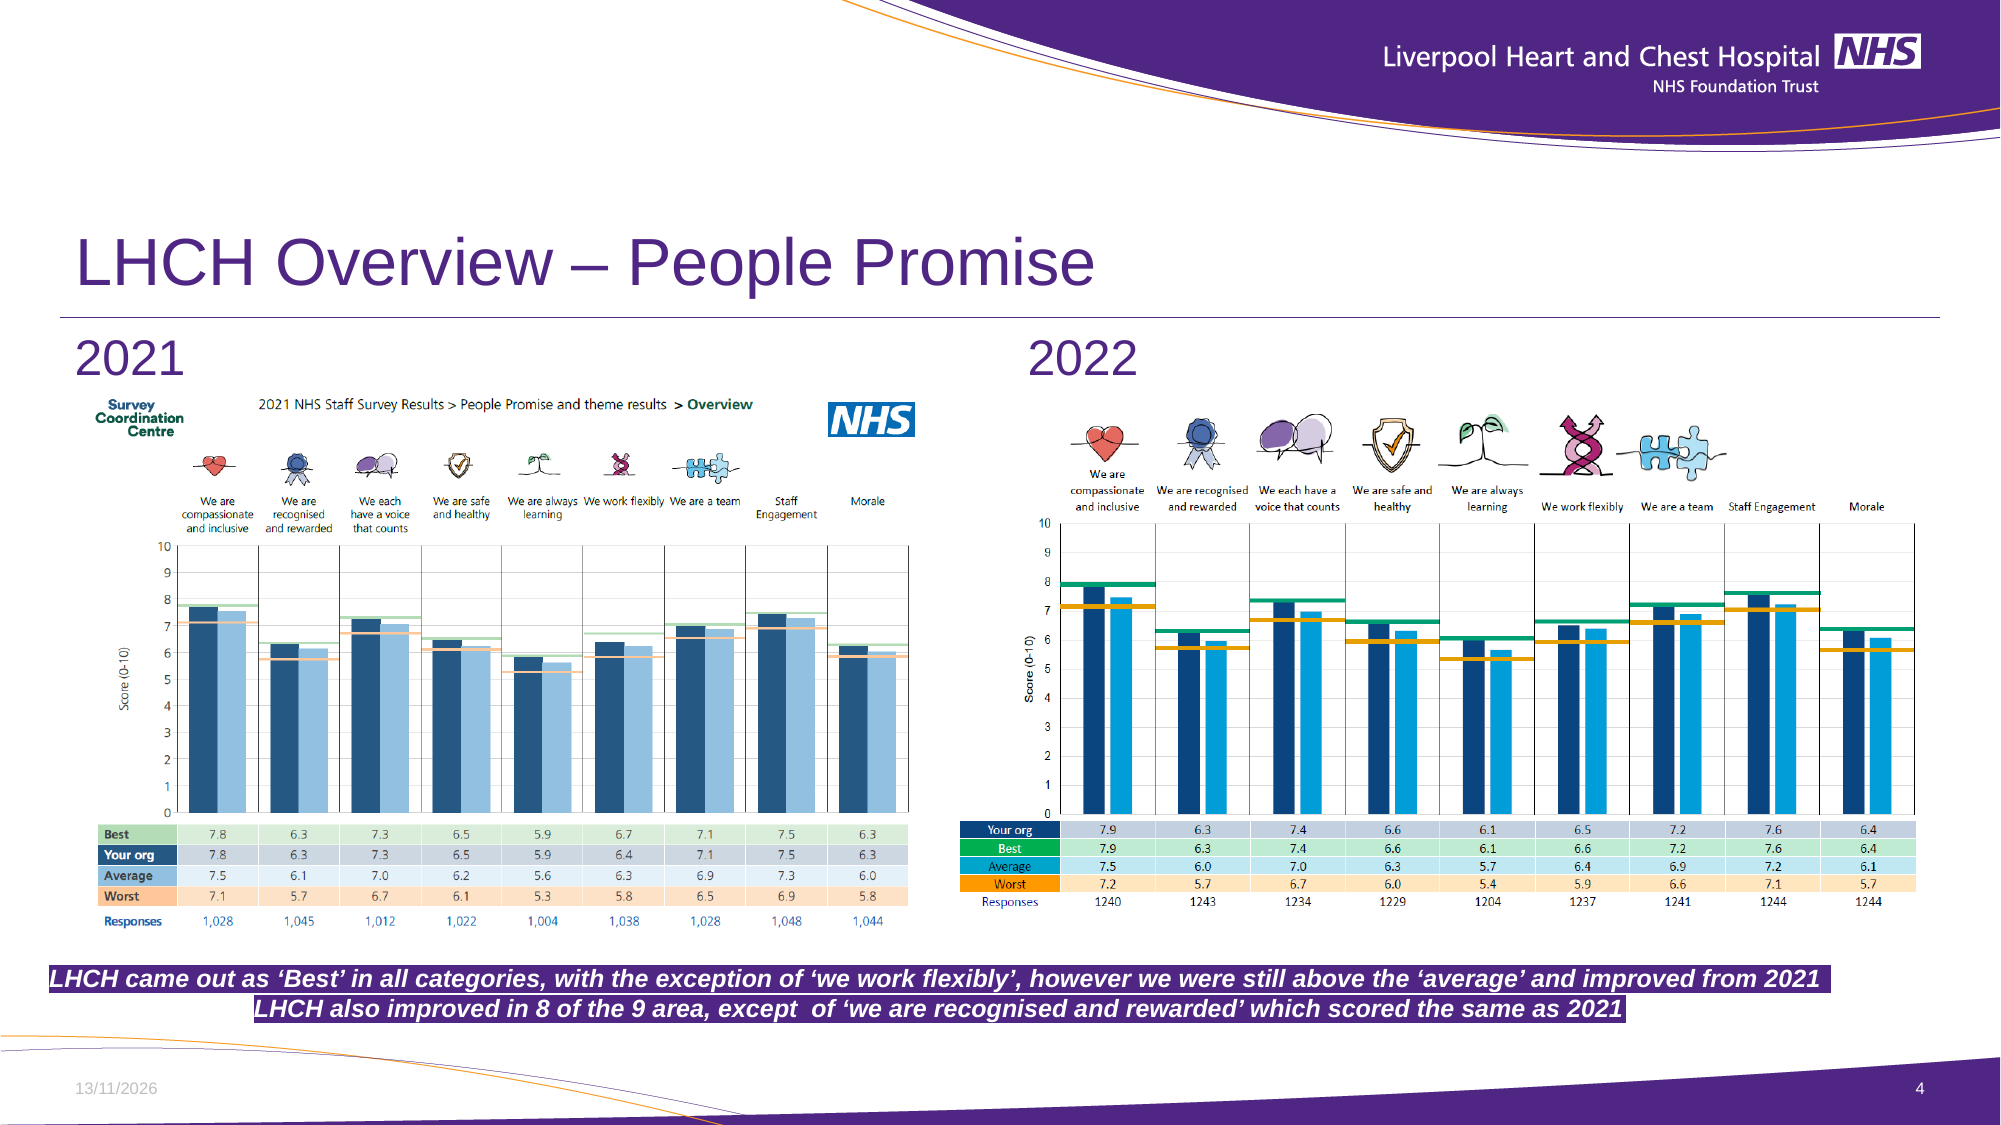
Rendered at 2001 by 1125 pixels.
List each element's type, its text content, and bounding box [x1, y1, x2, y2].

list 2022 [1012, 331, 1941, 393]
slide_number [60, 1061, 511, 1118]
list 2021 [59, 331, 984, 393]
picture [0, 0, 2001, 1125]
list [78, 381, 926, 942]
slide_number 4 [1489, 1058, 1940, 1118]
text_box LHCH came out as ‘Best’ in all categories, with the exception of ‘we work flexibly’, however we were still above the ‘average’ and improved from 2021 LHCH also improved in 8 of the 9 area, except of ‘we are recognised and rewarded’ which scored the same as 2021 [0, 955, 1908, 1061]
title LHCH Overview – People Promise [60, 172, 1941, 308]
